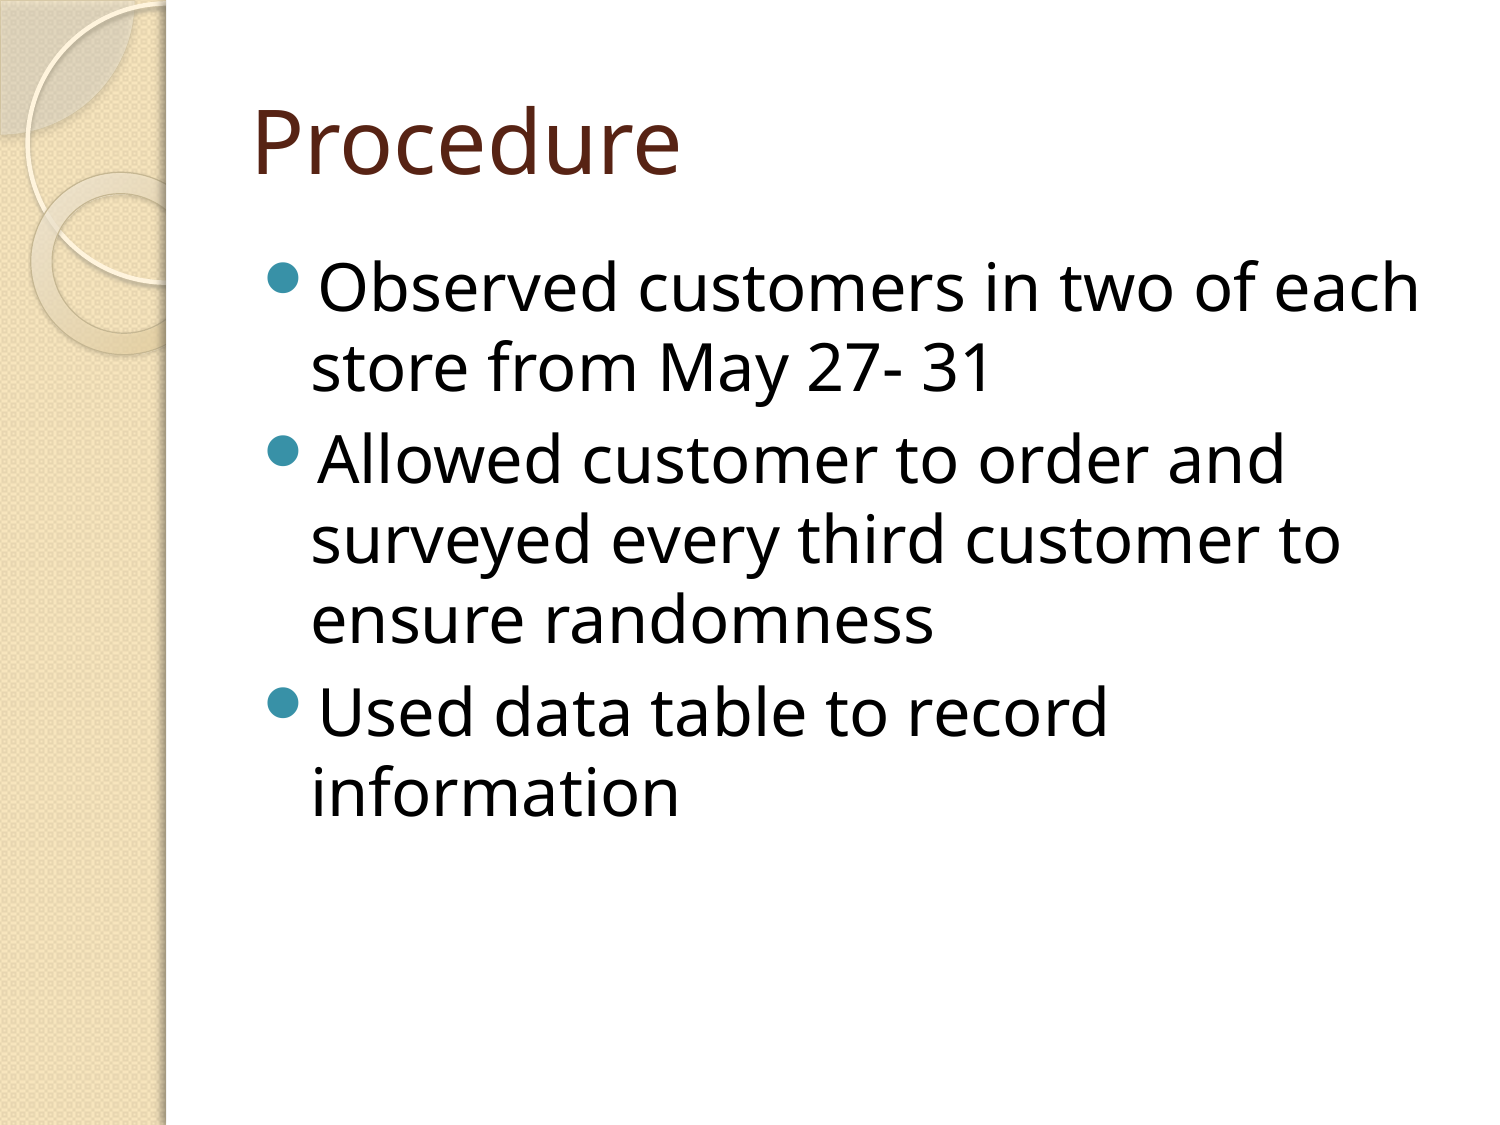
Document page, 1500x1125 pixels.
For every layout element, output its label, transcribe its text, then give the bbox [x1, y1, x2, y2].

list Observed customers in two of each store from May 27- 31 Allowed customer to order and surveyed every third customer to ensure randomness Used data table to record information [235, 237, 1466, 1025]
title Procedure [235, 45, 1466, 233]
